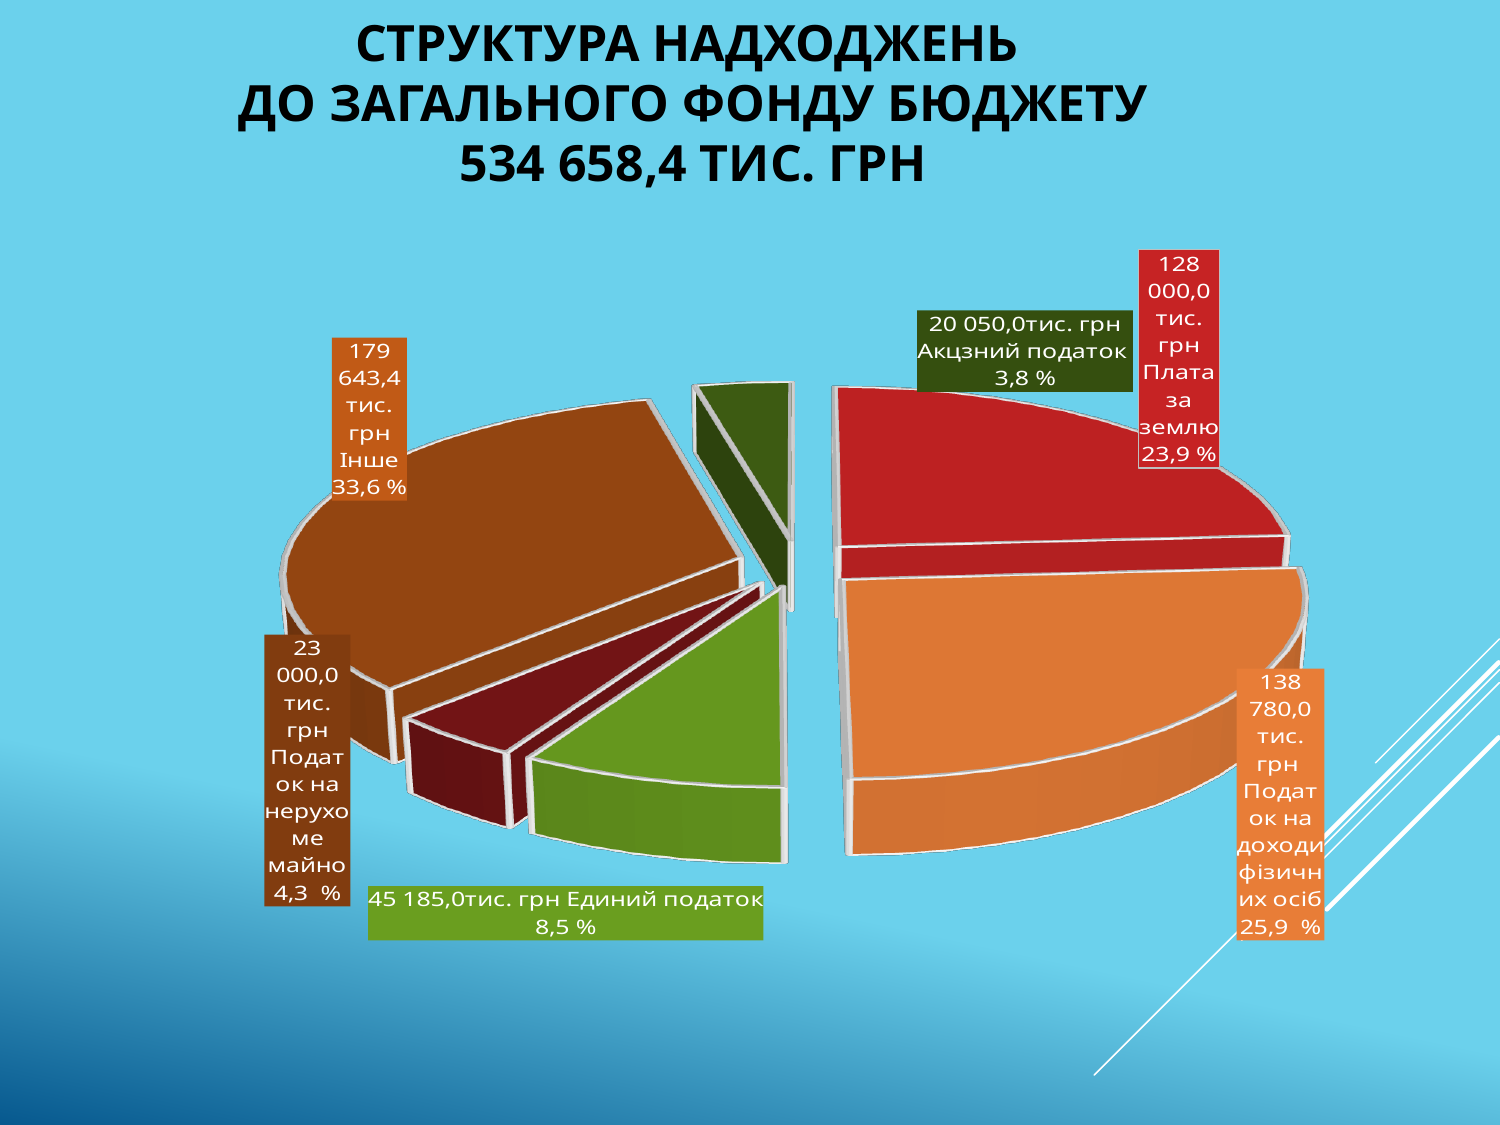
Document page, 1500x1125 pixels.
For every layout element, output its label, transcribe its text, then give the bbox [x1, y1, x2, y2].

chart [135, 207, 1378, 1083]
title Структура надходжень до загального фонду бюджету 534 658,4 тис. грн [112, 19, 1275, 185]
